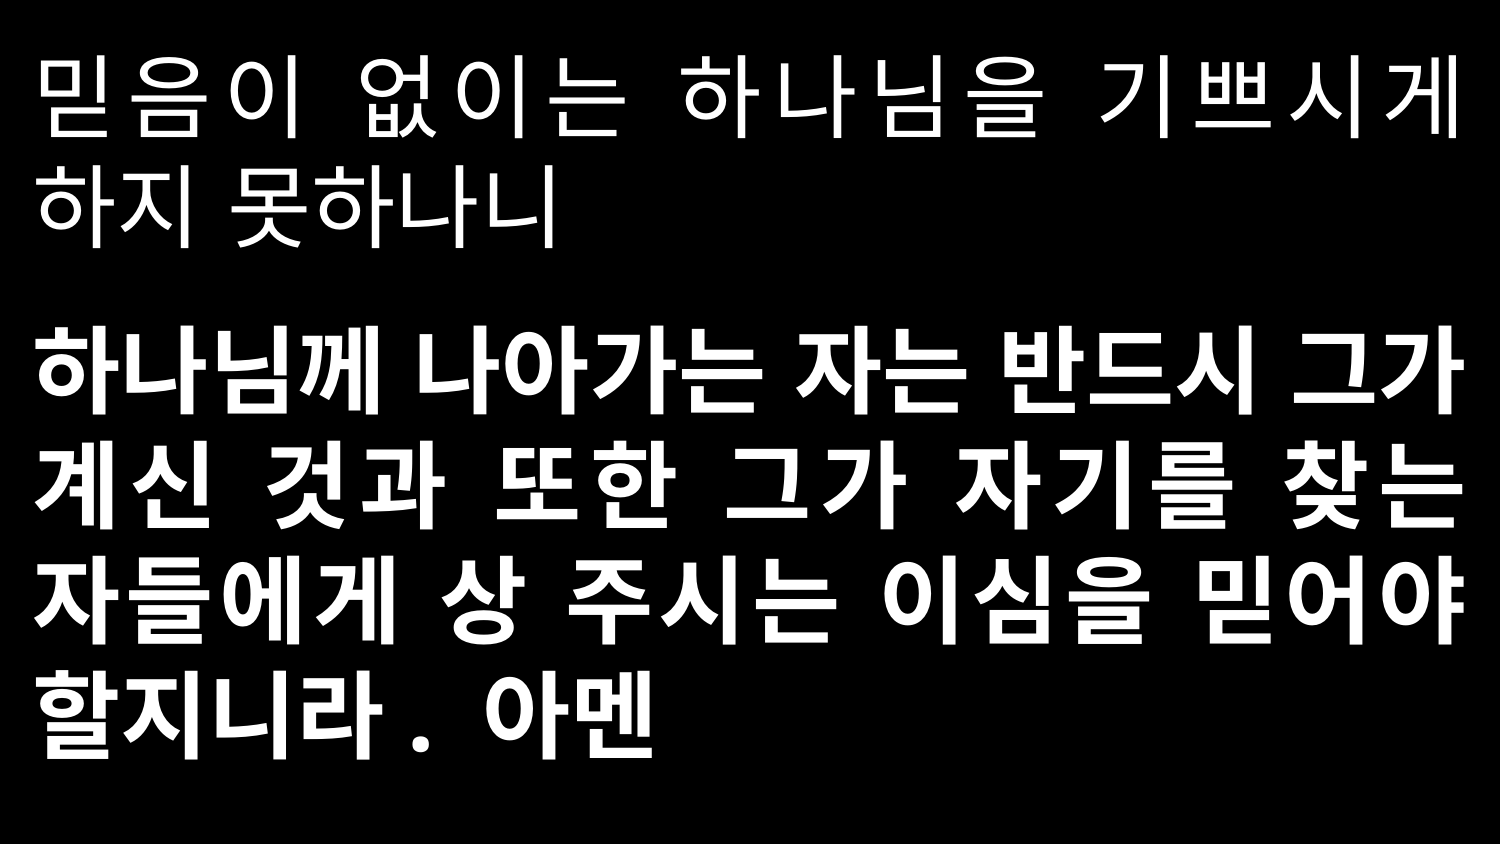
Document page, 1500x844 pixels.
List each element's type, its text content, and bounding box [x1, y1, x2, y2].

text_box 하나님께 나아가는 자는 반드시 그가 계신 것과 또한 그가 자기를 찾는 자들에게 상 주시는 이심을 믿어야 할지니라. 아멘 [17, 303, 1483, 779]
text_box 믿음이 없이는 하나님을 기쁘시게 하지 못하나니 [17, 32, 1483, 267]
